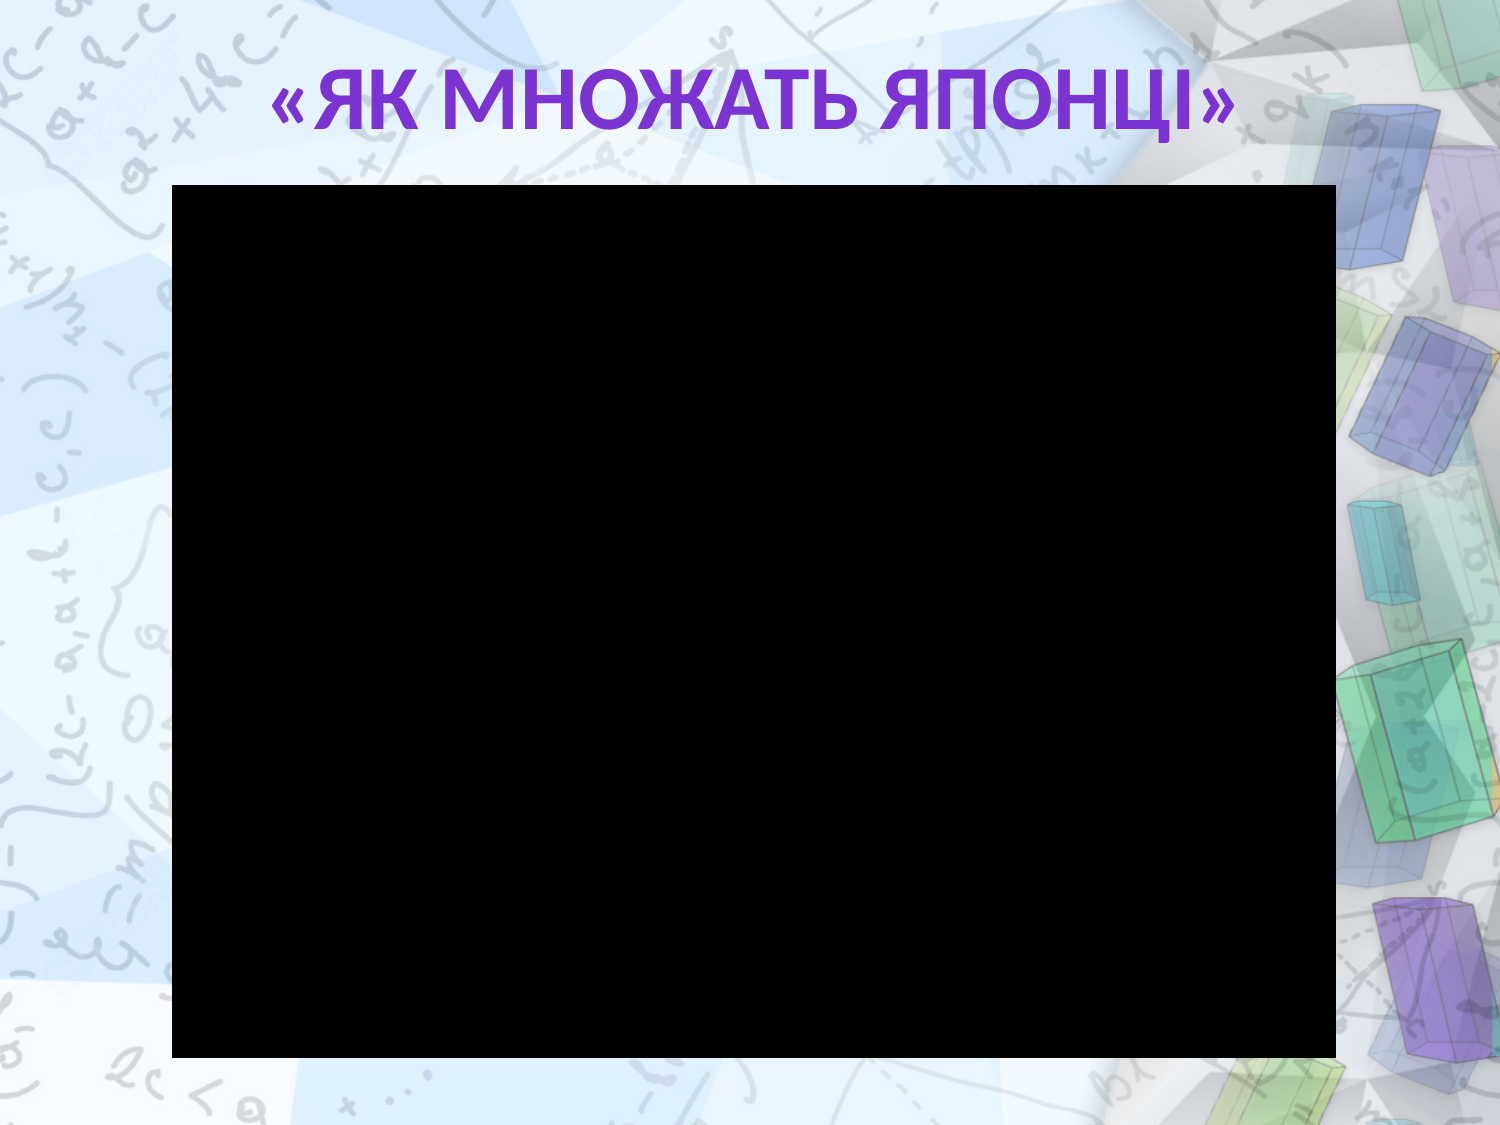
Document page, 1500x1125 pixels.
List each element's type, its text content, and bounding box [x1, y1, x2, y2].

text_box «Як множать японці» [230, 30, 1365, 156]
picture [0, 0, 1500, 1125]
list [170, 184, 1337, 1059]
